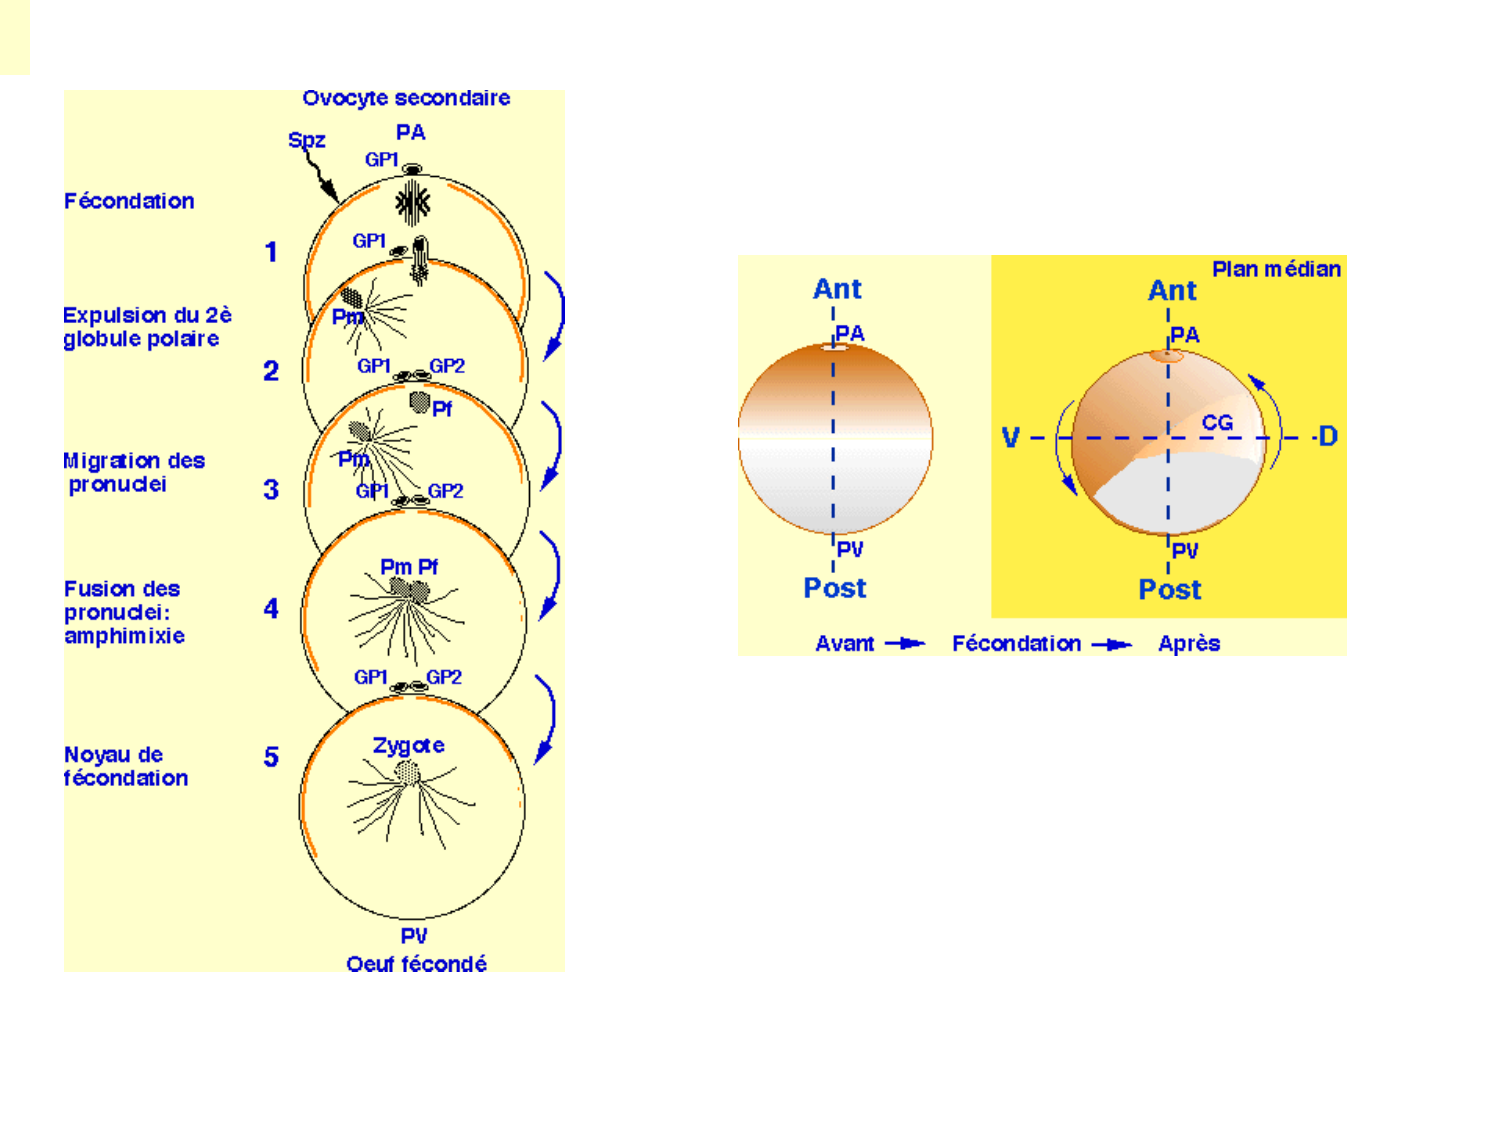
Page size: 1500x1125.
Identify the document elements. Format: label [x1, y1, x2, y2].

picture [64, 89, 566, 972]
picture [737, 255, 1347, 656]
text_box [0, 0, 30, 75]
